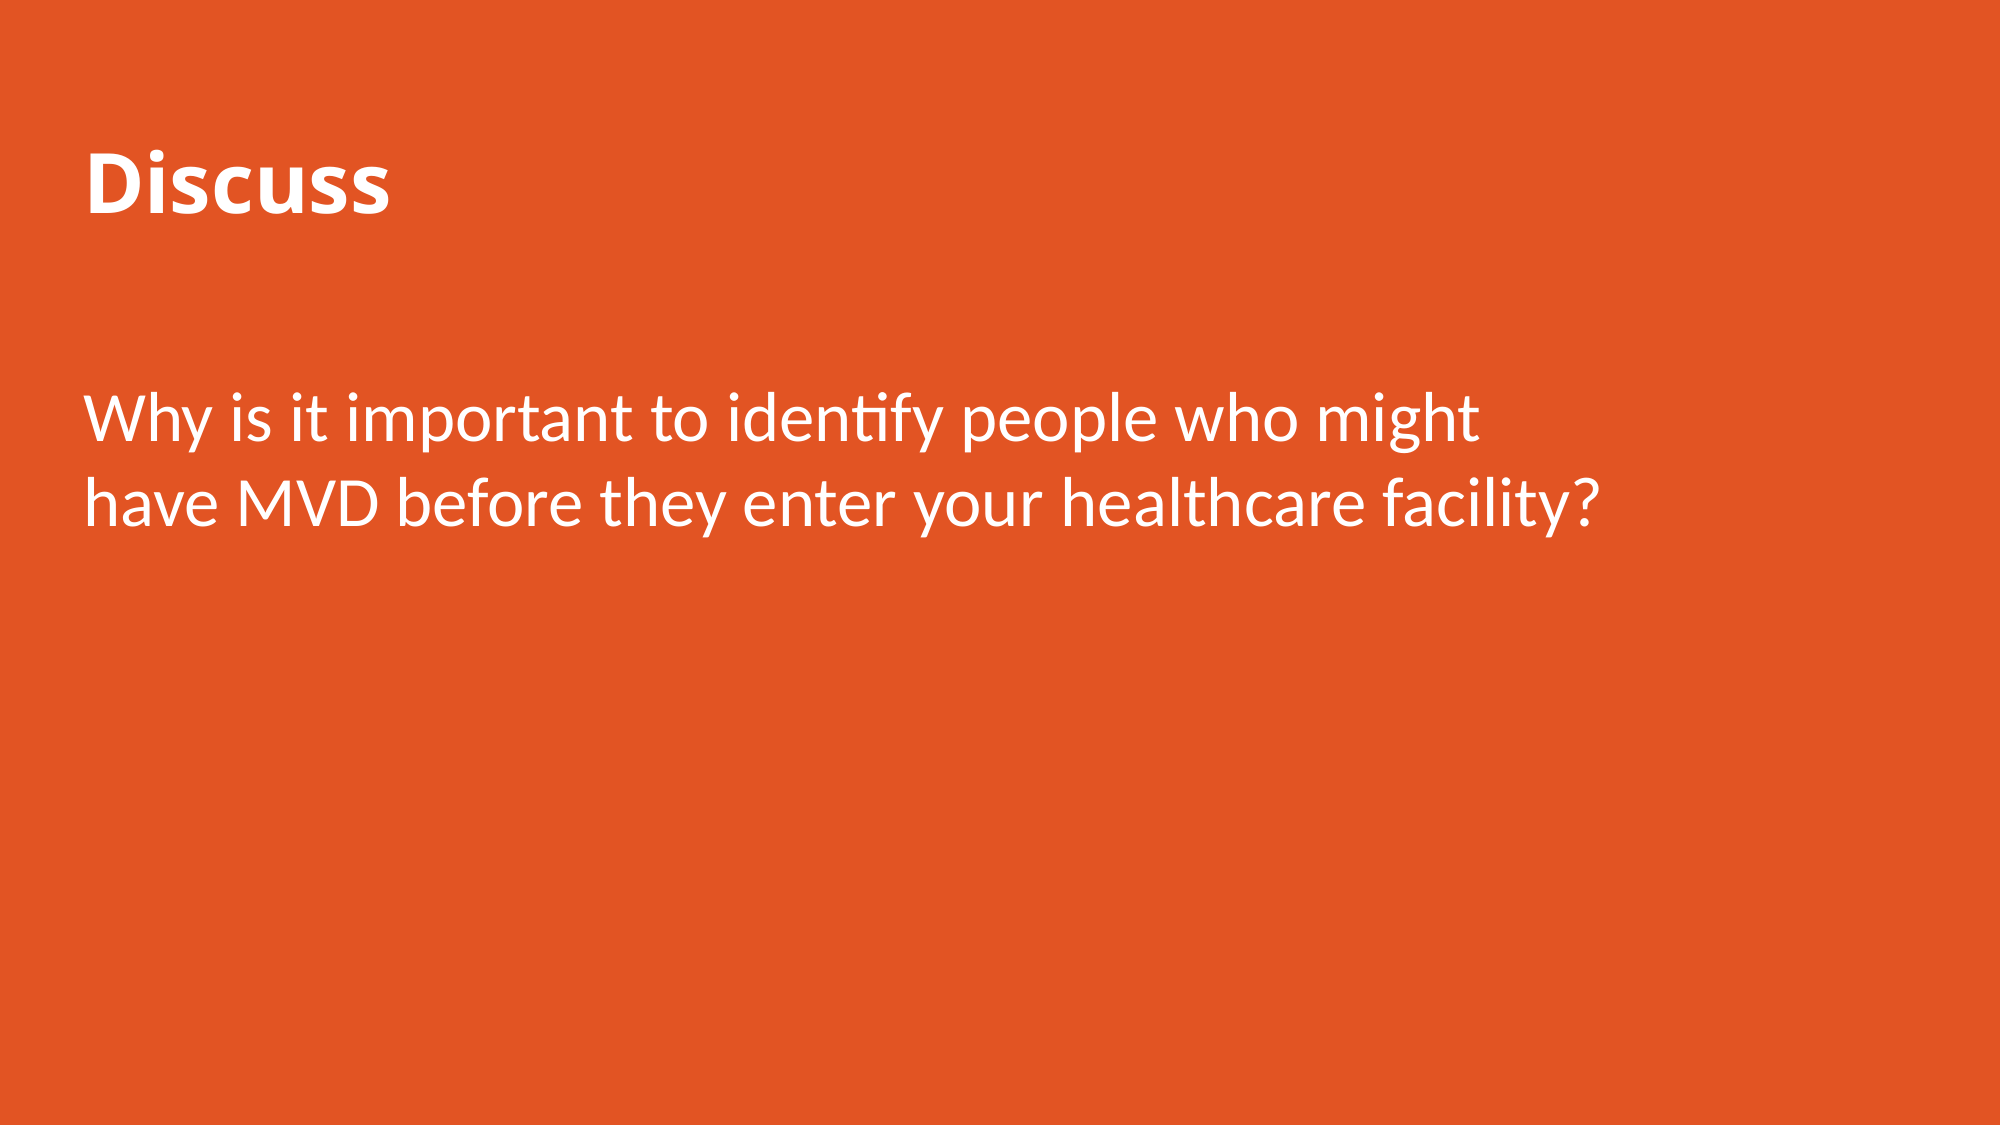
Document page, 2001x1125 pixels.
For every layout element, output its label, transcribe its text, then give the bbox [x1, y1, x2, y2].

title Discuss [68, 167, 1883, 358]
list Why is it important to identify people who might have MVD before they enter your healthcare facility? [68, 504, 1768, 621]
